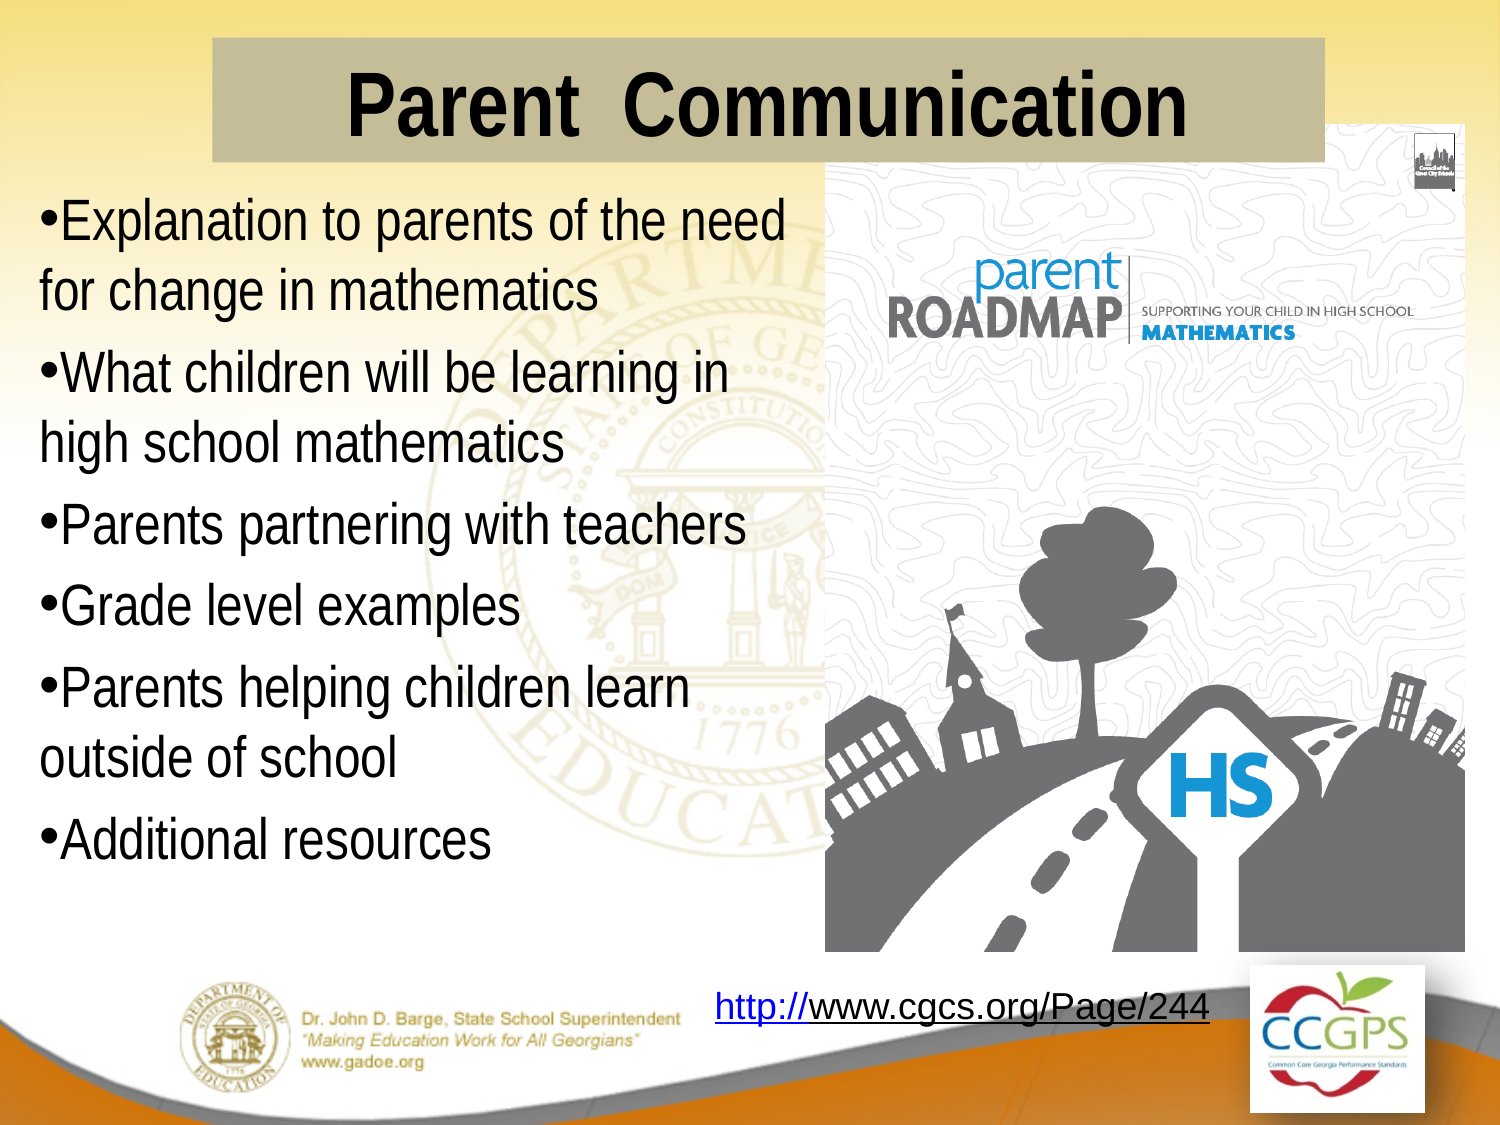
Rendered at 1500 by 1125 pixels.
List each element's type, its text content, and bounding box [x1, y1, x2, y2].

picture [0, 0, 1500, 1125]
text_box http://www.cgcs.org/Page/244 [699, 974, 1244, 1035]
title Parent Communication [212, 37, 1326, 163]
subtitle Explanation to parents of the need for change in mathematics What children will be learning in high school mathematics Parents partnering with teachers Grade level examples Parents helping children learn outside of school Additional resources [24, 174, 838, 1038]
